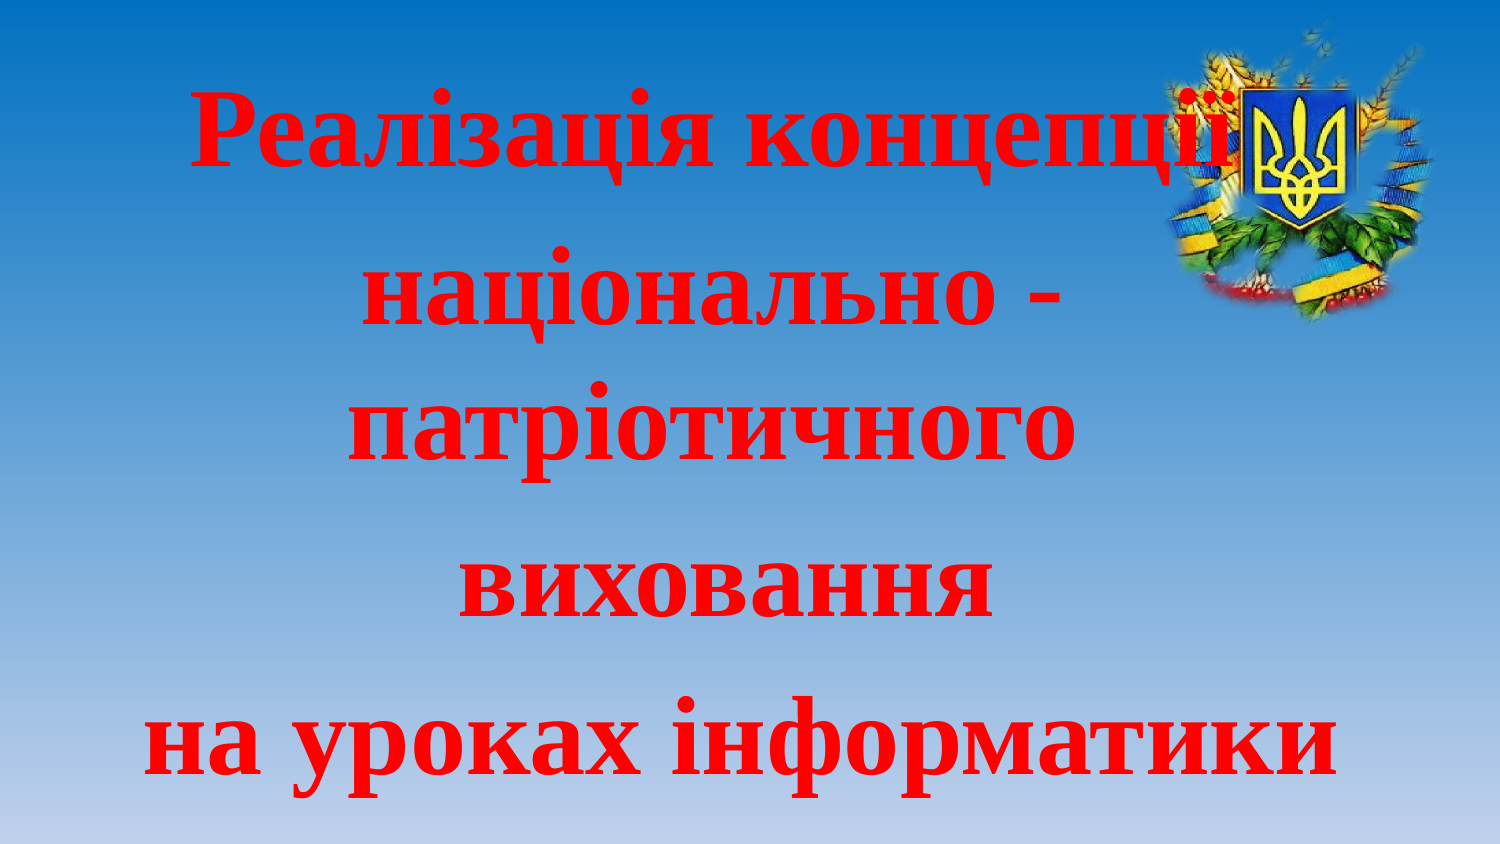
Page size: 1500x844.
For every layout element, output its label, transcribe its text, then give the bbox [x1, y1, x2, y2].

picture [1091, 0, 1500, 329]
subtitle Реалізація концепції національно - патріотичного виховання на уроках інформатики [35, 46, 1418, 774]
